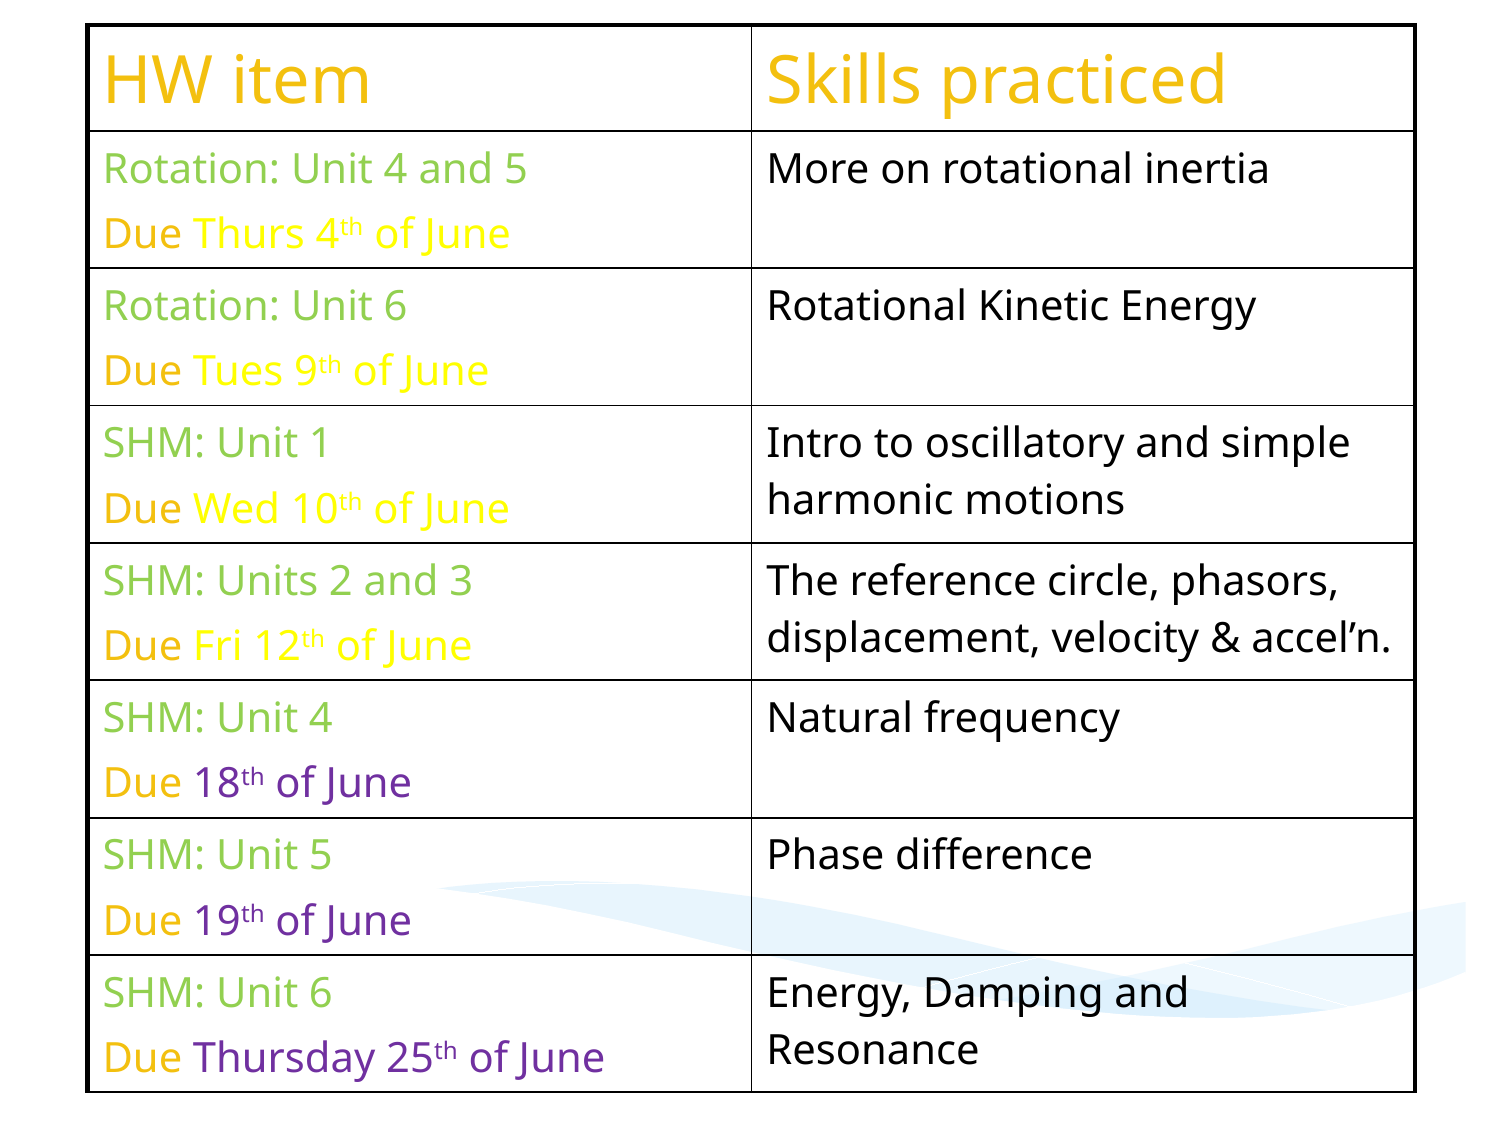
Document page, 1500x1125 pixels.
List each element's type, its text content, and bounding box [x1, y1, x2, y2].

table_cell SHM: Unit 1 Due Wed 10th of June [90, 406, 751, 542]
table_cell Rotation: Unit 6 Due Tues 9th of June [90, 269, 751, 405]
table_cell Natural frequency [752, 681, 1413, 817]
table_cell The reference circle, phasors, displacement, velocity & accel’n. [752, 544, 1413, 679]
table_header HW item [90, 27, 751, 130]
table_cell Energy, Damping and Resonance [752, 956, 1413, 1091]
table_cell SHM: Unit 6 Due Thursday 25th of June [90, 956, 751, 1091]
table_cell SHM: Unit 4 Due 18th of June [90, 681, 751, 817]
table_cell Intro to oscillatory and simple harmonic motions [752, 406, 1413, 542]
table_header Skills practiced [752, 27, 1413, 130]
table_cell Rotation: Unit 4 and 5 Due Thurs 4th of June [90, 132, 751, 267]
table_cell SHM: Units 2 and 3 Due Fri 12th of June [90, 544, 751, 679]
table_cell Phase difference [752, 819, 1413, 954]
table_cell Rotational Kinetic Energy [752, 269, 1413, 405]
table_cell More on rotational inertia [752, 132, 1413, 267]
table_cell SHM: Unit 5 Due 19th of June [90, 819, 751, 954]
